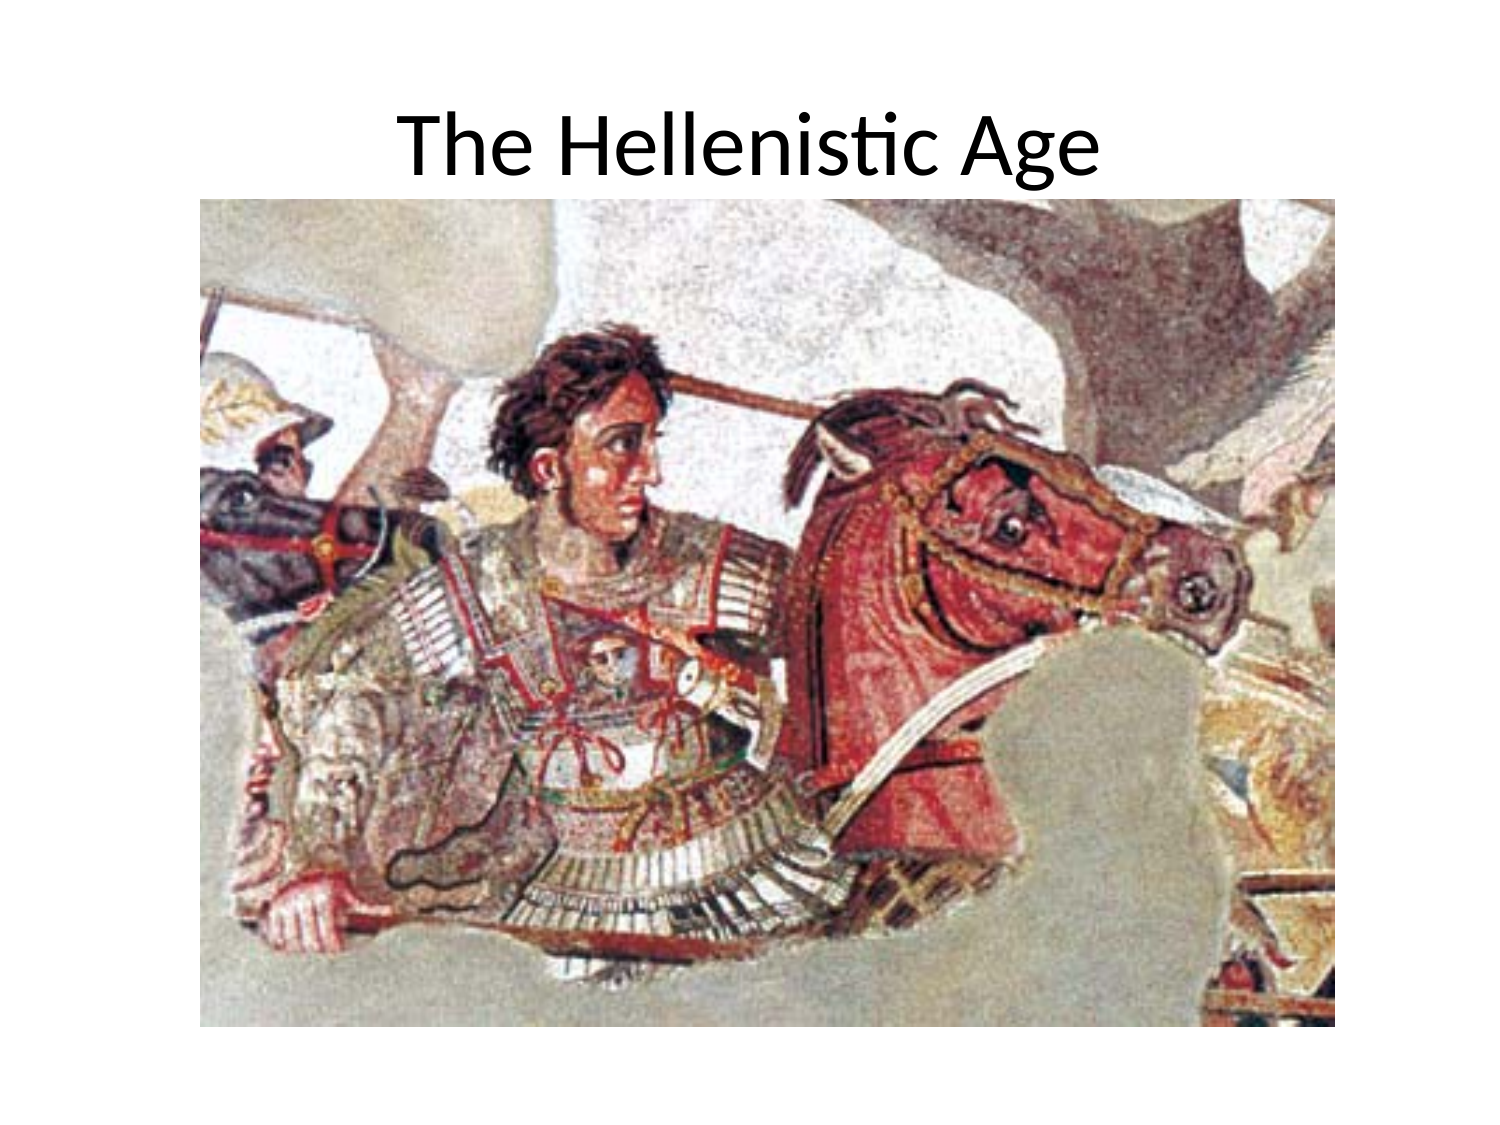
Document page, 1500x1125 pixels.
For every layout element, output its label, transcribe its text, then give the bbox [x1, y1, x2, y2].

title The Hellenistic Age [75, 45, 1425, 233]
picture [199, 199, 1336, 1027]
